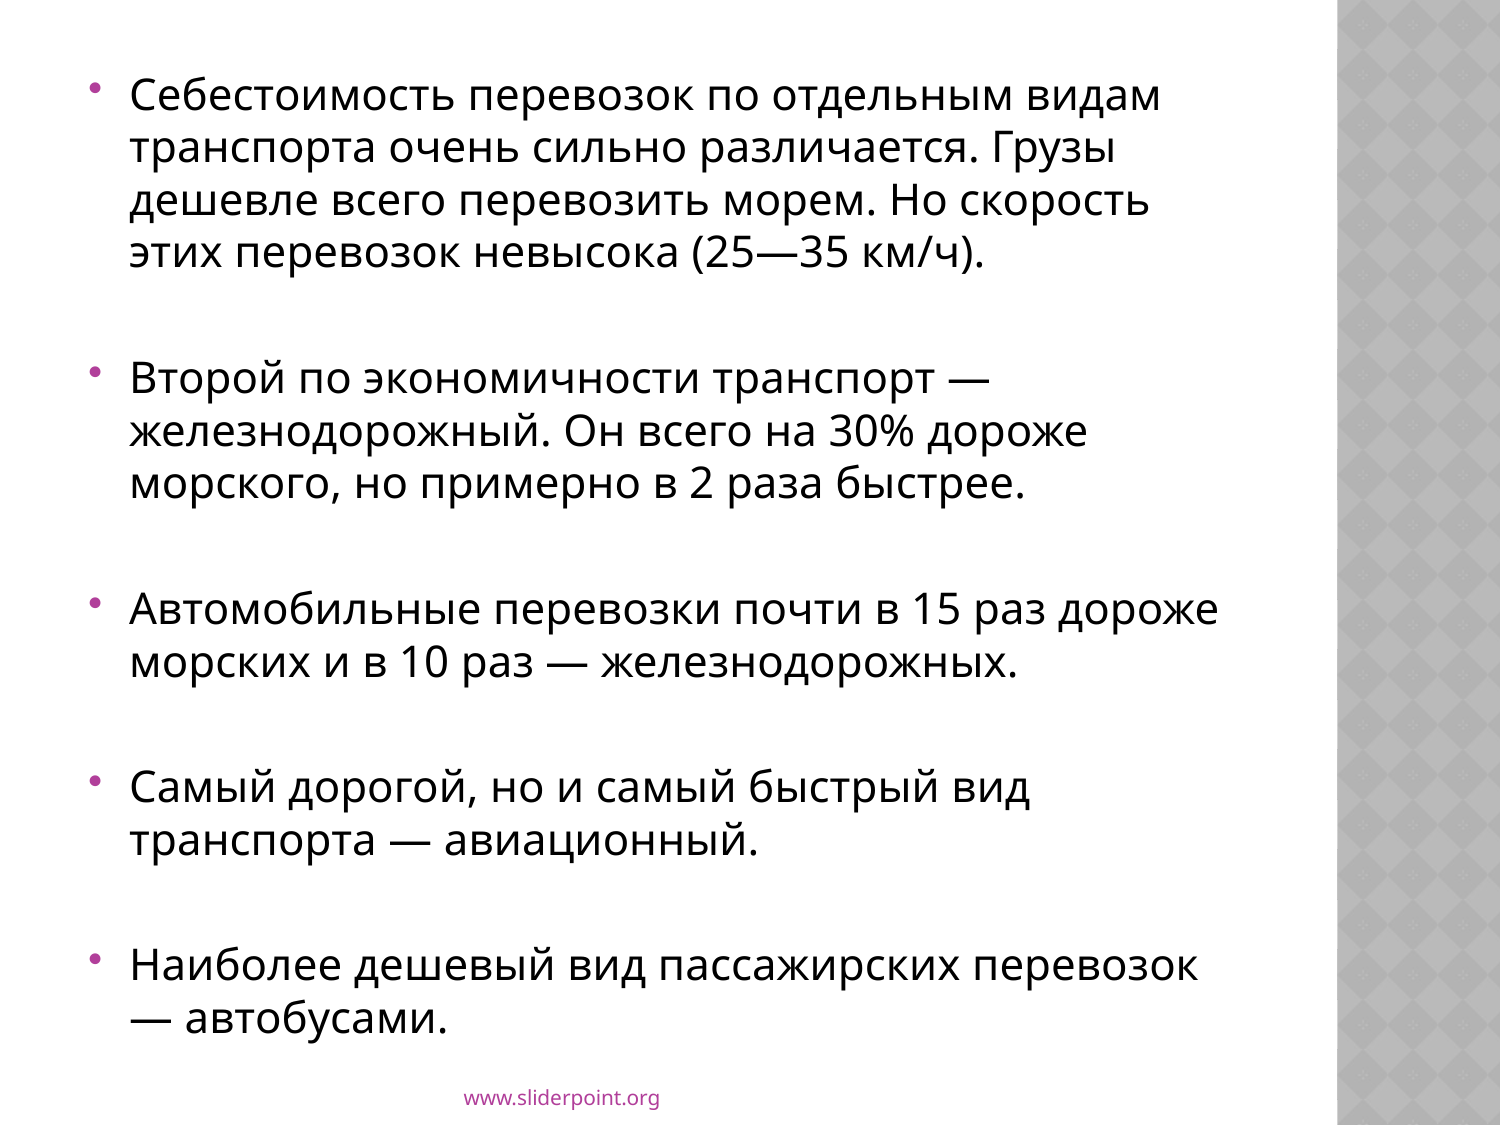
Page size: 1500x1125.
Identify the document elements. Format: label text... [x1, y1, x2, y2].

list Себестоимость перевозок по отдельным видам транспорта очень сильно различается. Грузы дешевле всего перевозить морем. Но скорость этих перевозок невысока (25—35 км/ч). Второй по экономичности транспорт — железнодорожный. Он всего на 30% дороже морского, но примерно в 2 раза быстрее. Автомобильные перевозки почти в 15 раз дороже морских и в 10 раз — железнодорожных. Самый дорогой, но и самый быстрый вид транспорта — авиационный. Наиболее дешевый вид пассажирских перевозок — автобусами. [75, 58, 1263, 1059]
footer www.sliderpoint.org [75, 1075, 675, 1114]
